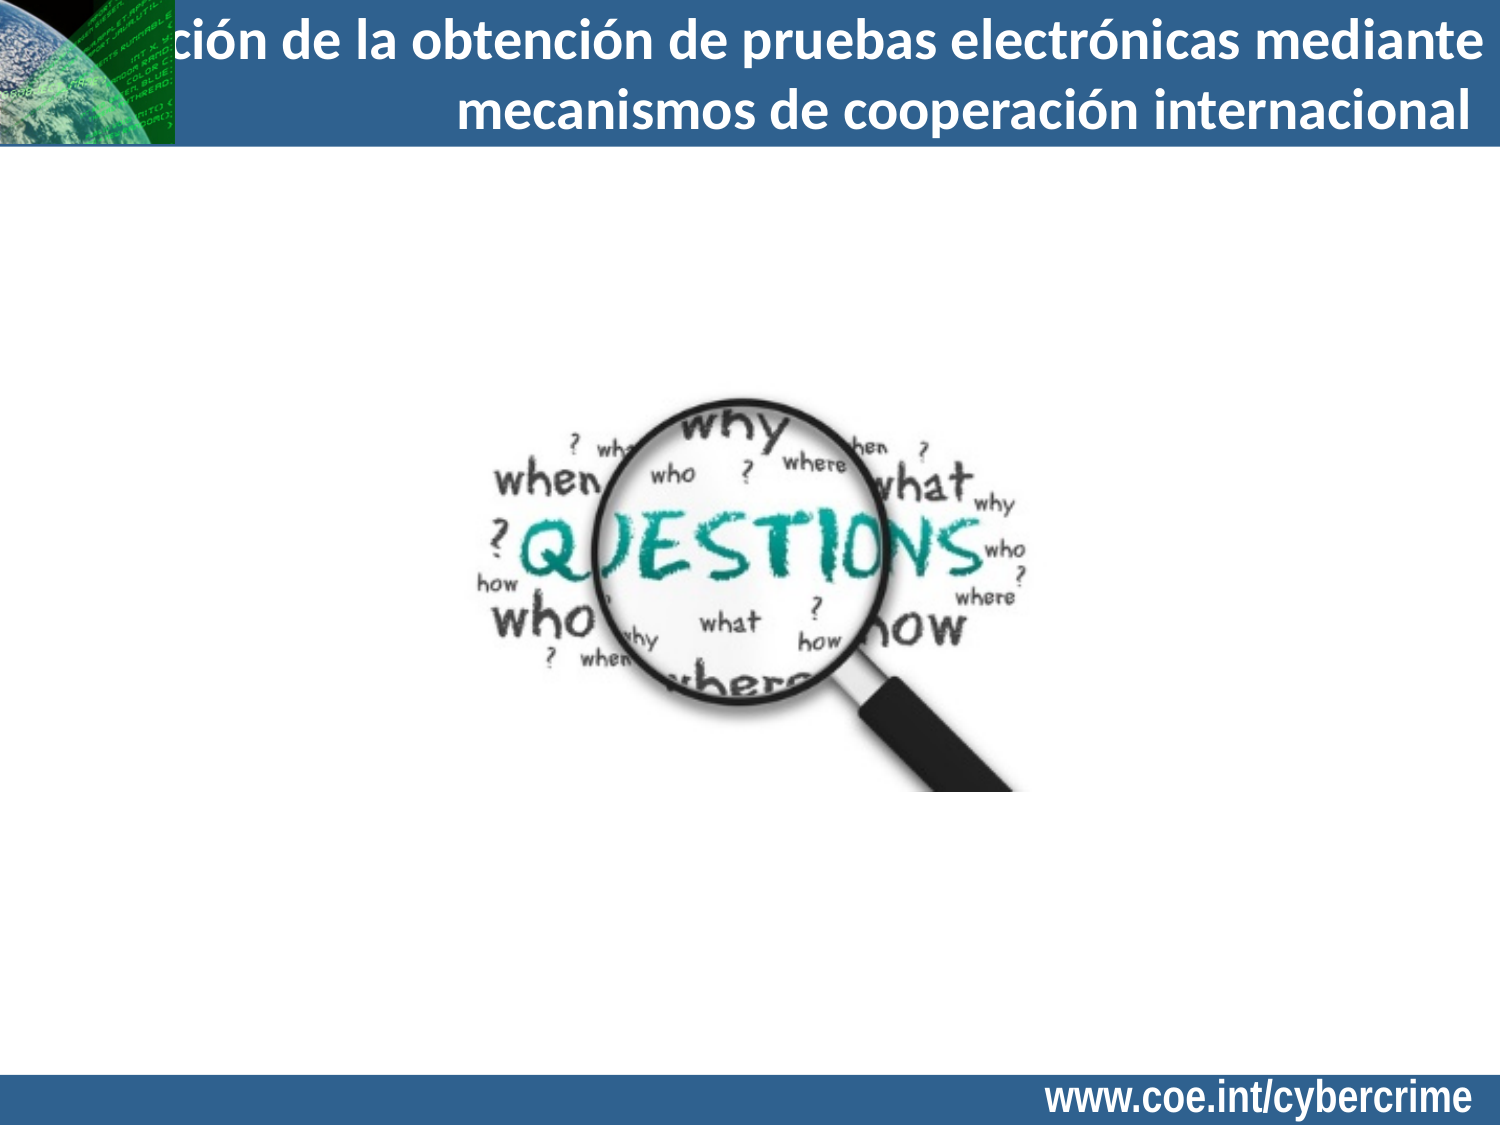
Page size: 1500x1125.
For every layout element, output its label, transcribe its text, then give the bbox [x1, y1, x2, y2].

text_box [0, 1073, 1030, 1125]
picture [443, 332, 1057, 793]
text_box Utilización de la obtención de pruebas electrónicas mediante mecanismos de cooperación internacional [177, 0, 1500, 149]
picture [0, 0, 175, 144]
text_box www.coe.int/cybercrime [1030, 1059, 1500, 1125]
